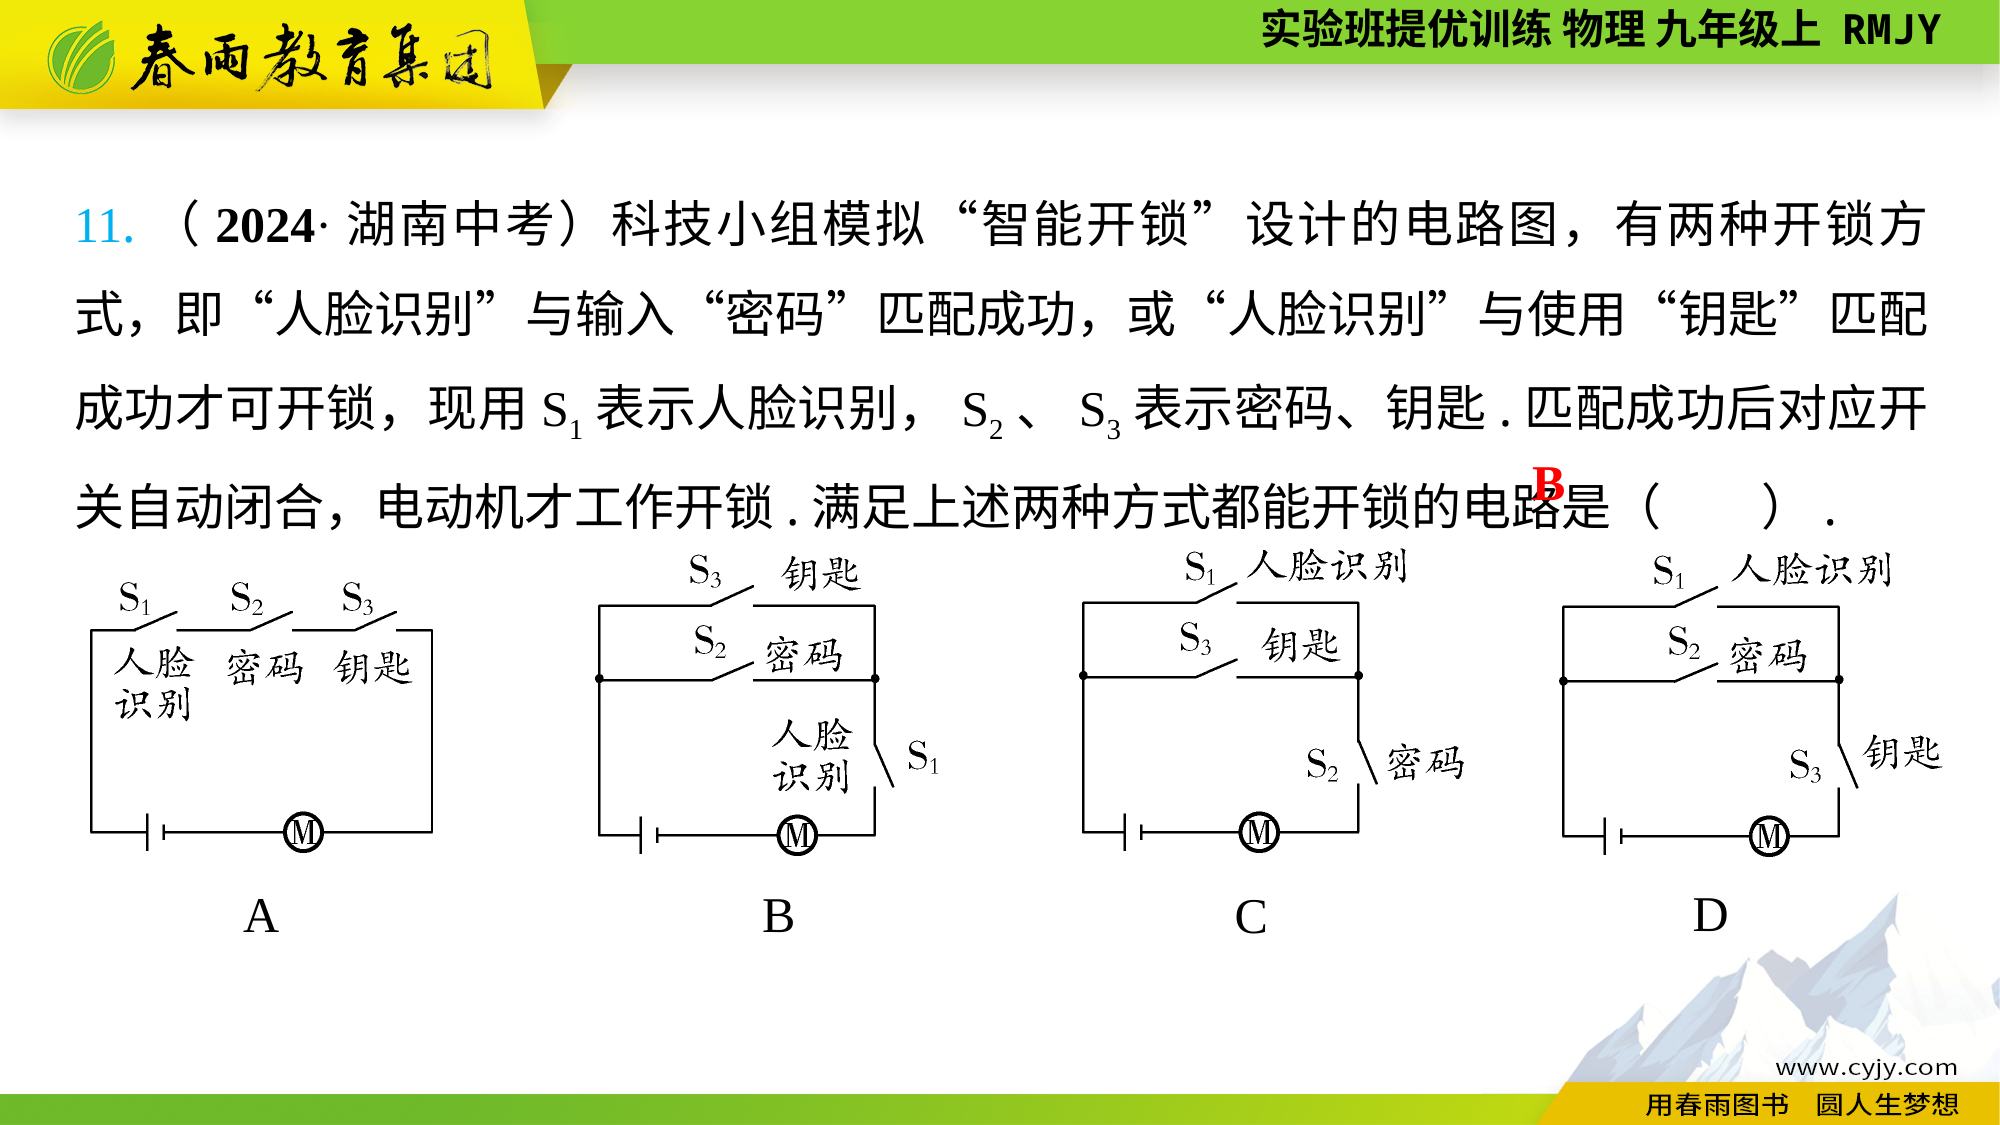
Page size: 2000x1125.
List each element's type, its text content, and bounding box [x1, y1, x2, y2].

text_box B [747, 875, 811, 950]
text_box D [1677, 874, 1744, 950]
picture [0, 0, 2000, 1125]
list 11.（2024·湖南中考）科技小组模拟“智能开锁”设计的电路图，有两种开锁方式，即“人脸识别”与输入“密码”匹配成功，或“人脸识别”与使用“钥匙”匹配成功才可开锁，现用S1表示人脸识别，S2、S3表示密码、钥匙.匹配成功后对应开关自动闭合，电动机才工作开锁.满足上述两种方式都能开锁的电路是（ ）. [59, 155, 1944, 523]
text_box B [1517, 442, 1581, 518]
text_box A [228, 875, 295, 950]
text_box C [1219, 876, 1283, 952]
